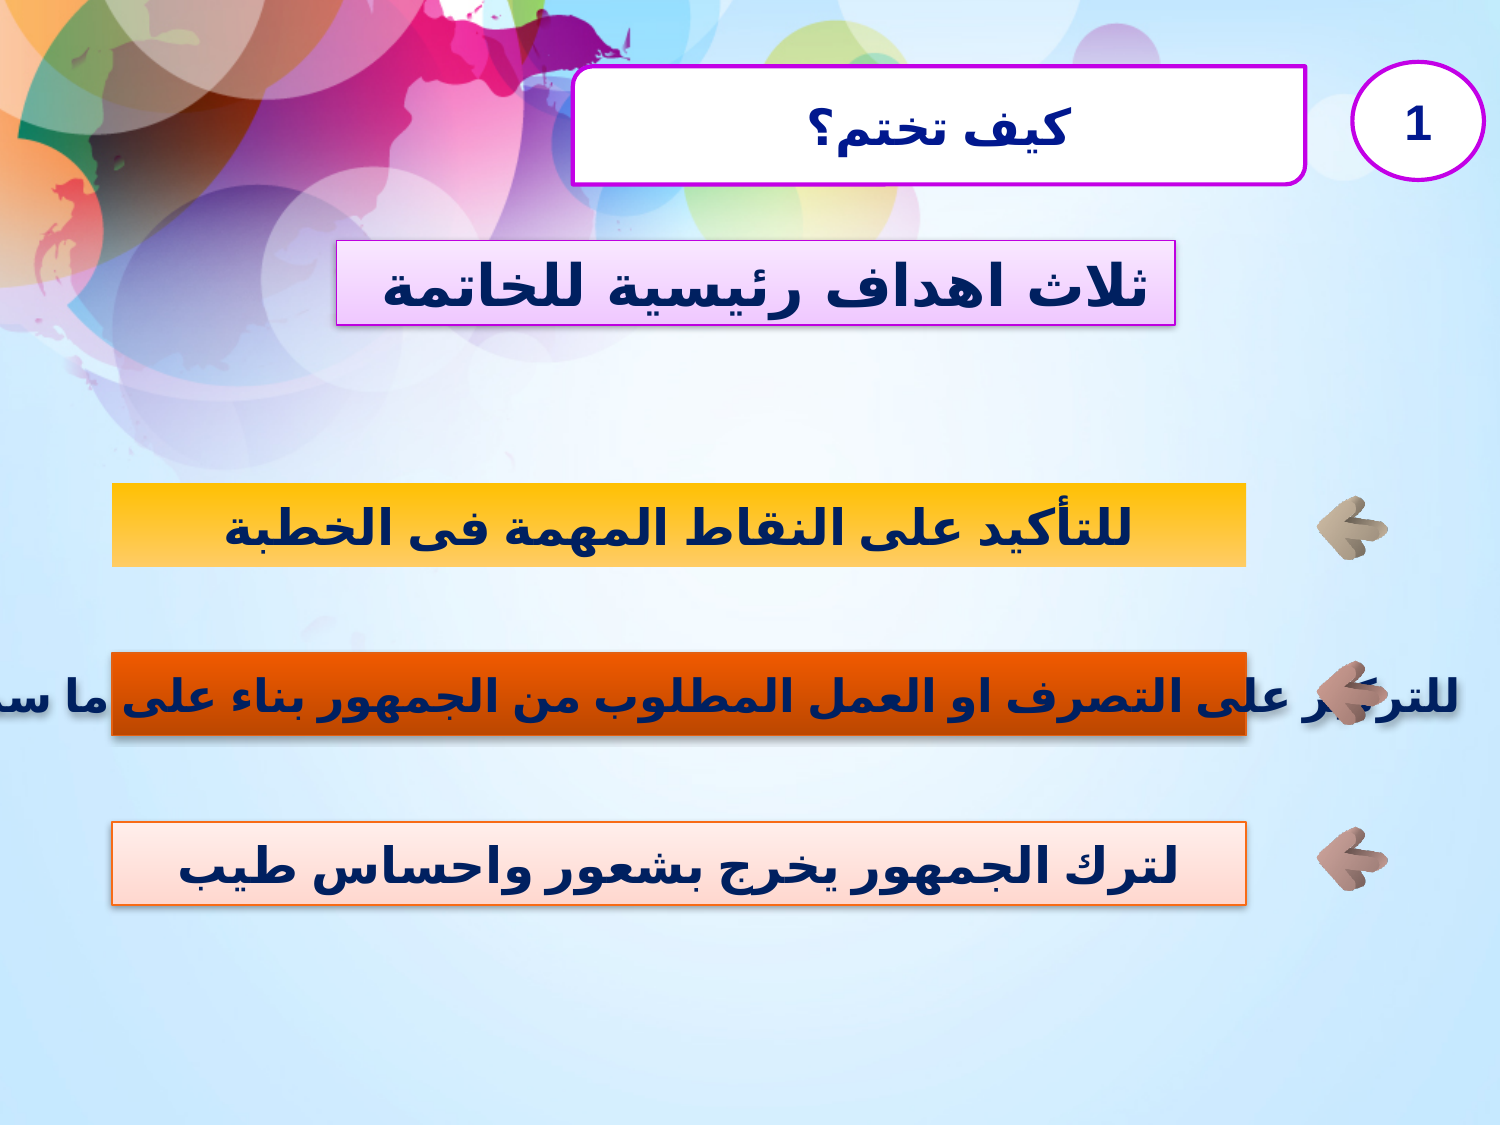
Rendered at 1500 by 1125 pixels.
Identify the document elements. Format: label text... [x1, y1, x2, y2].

text_box للتأكيد على النقاط المهمة فى الخطبة [112, 483, 1247, 567]
text_box 1 [1350, 59, 1487, 183]
text_box كيف تختم؟ [570, 64, 1308, 187]
text_box ثلاث اهداف رئيسية للخاتمة [336, 240, 1176, 326]
text_box لترك الجمهور يخرج بشعور واحساس طيب [111, 821, 1247, 906]
picture [0, 0, 1500, 1125]
text_box للتركيز على التصرف او العمل المطلوب من الجمهور بناء على ما سمعوه [111, 652, 1247, 736]
